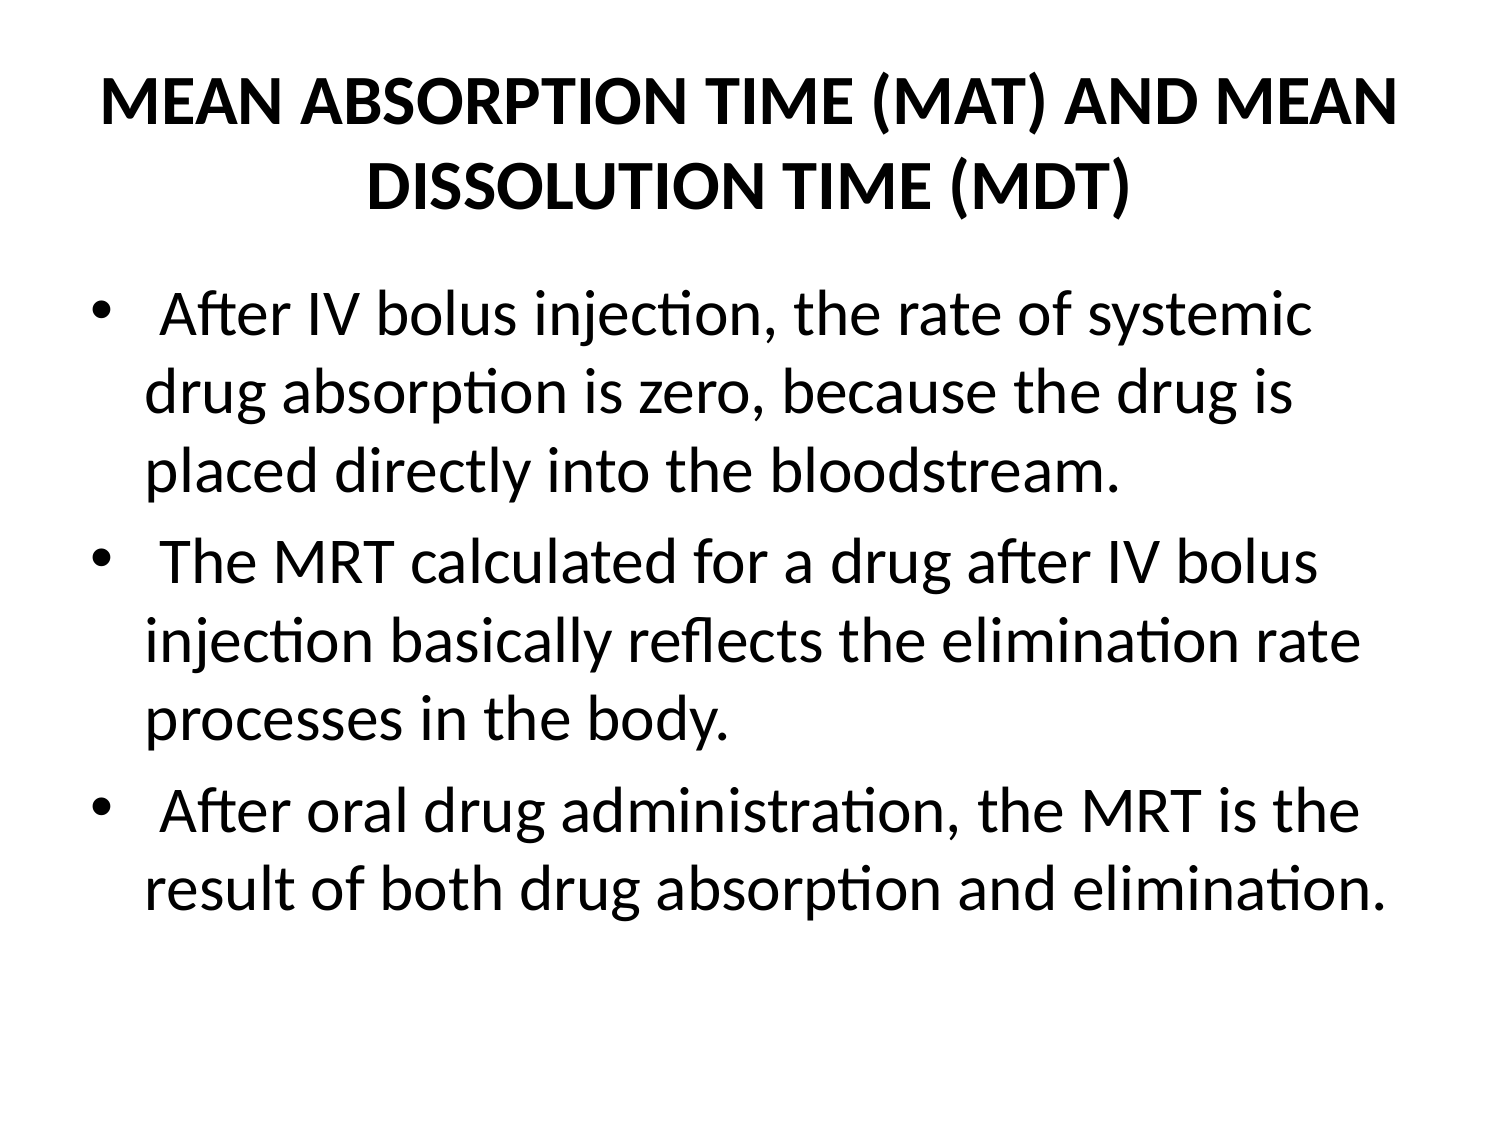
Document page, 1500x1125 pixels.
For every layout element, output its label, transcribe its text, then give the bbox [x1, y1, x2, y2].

title MEAN ABSORPTION TIME (MAT) AND MEAN DISSOLUTION TIME (MDT) [75, 45, 1425, 233]
list After IV bolus injection, the rate of systemic drug absorption is zero, because the drug is placed directly into the bloodstream. The MRT calculated for a drug after IV bolus injection basically reflects the elimination rate processes in the body. After oral drug administration, the MRT is the result of both drug absorption and elimination. [75, 262, 1425, 1005]
